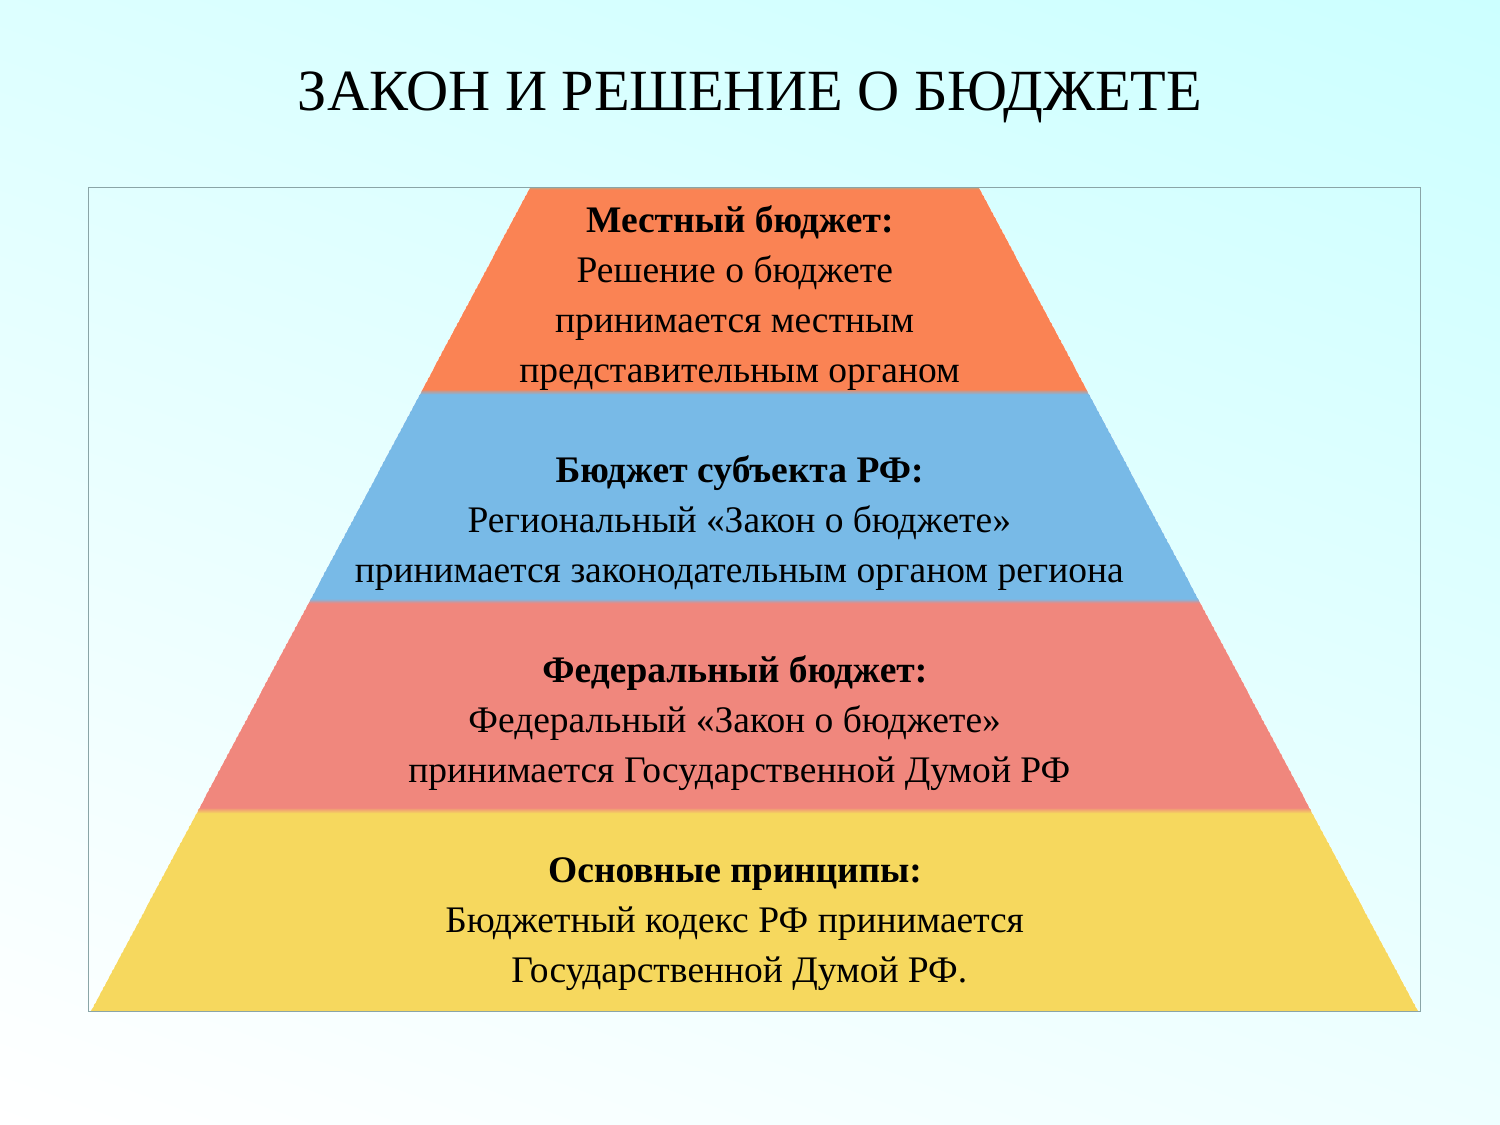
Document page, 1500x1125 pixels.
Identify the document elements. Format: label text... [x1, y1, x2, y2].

picture [88, 187, 1421, 1012]
title ЗАКОН И РЕШЕНИЕ О БЮДЖЕТЕ [74, 44, 1426, 130]
text_box Местный бюджет: Решение о бюджете принимается местным представительным органом Бюджет субъекта РФ: Региональный «Закон о бюджете» принимается законодательным органом региона Федеральный бюджет: Федеральный «Закон о бюджете» принимается Государственной Думой РФ Основные принципы: Бюджетный кодекс РФ принимается Государственной Думой РФ. [64, 187, 1415, 1035]
